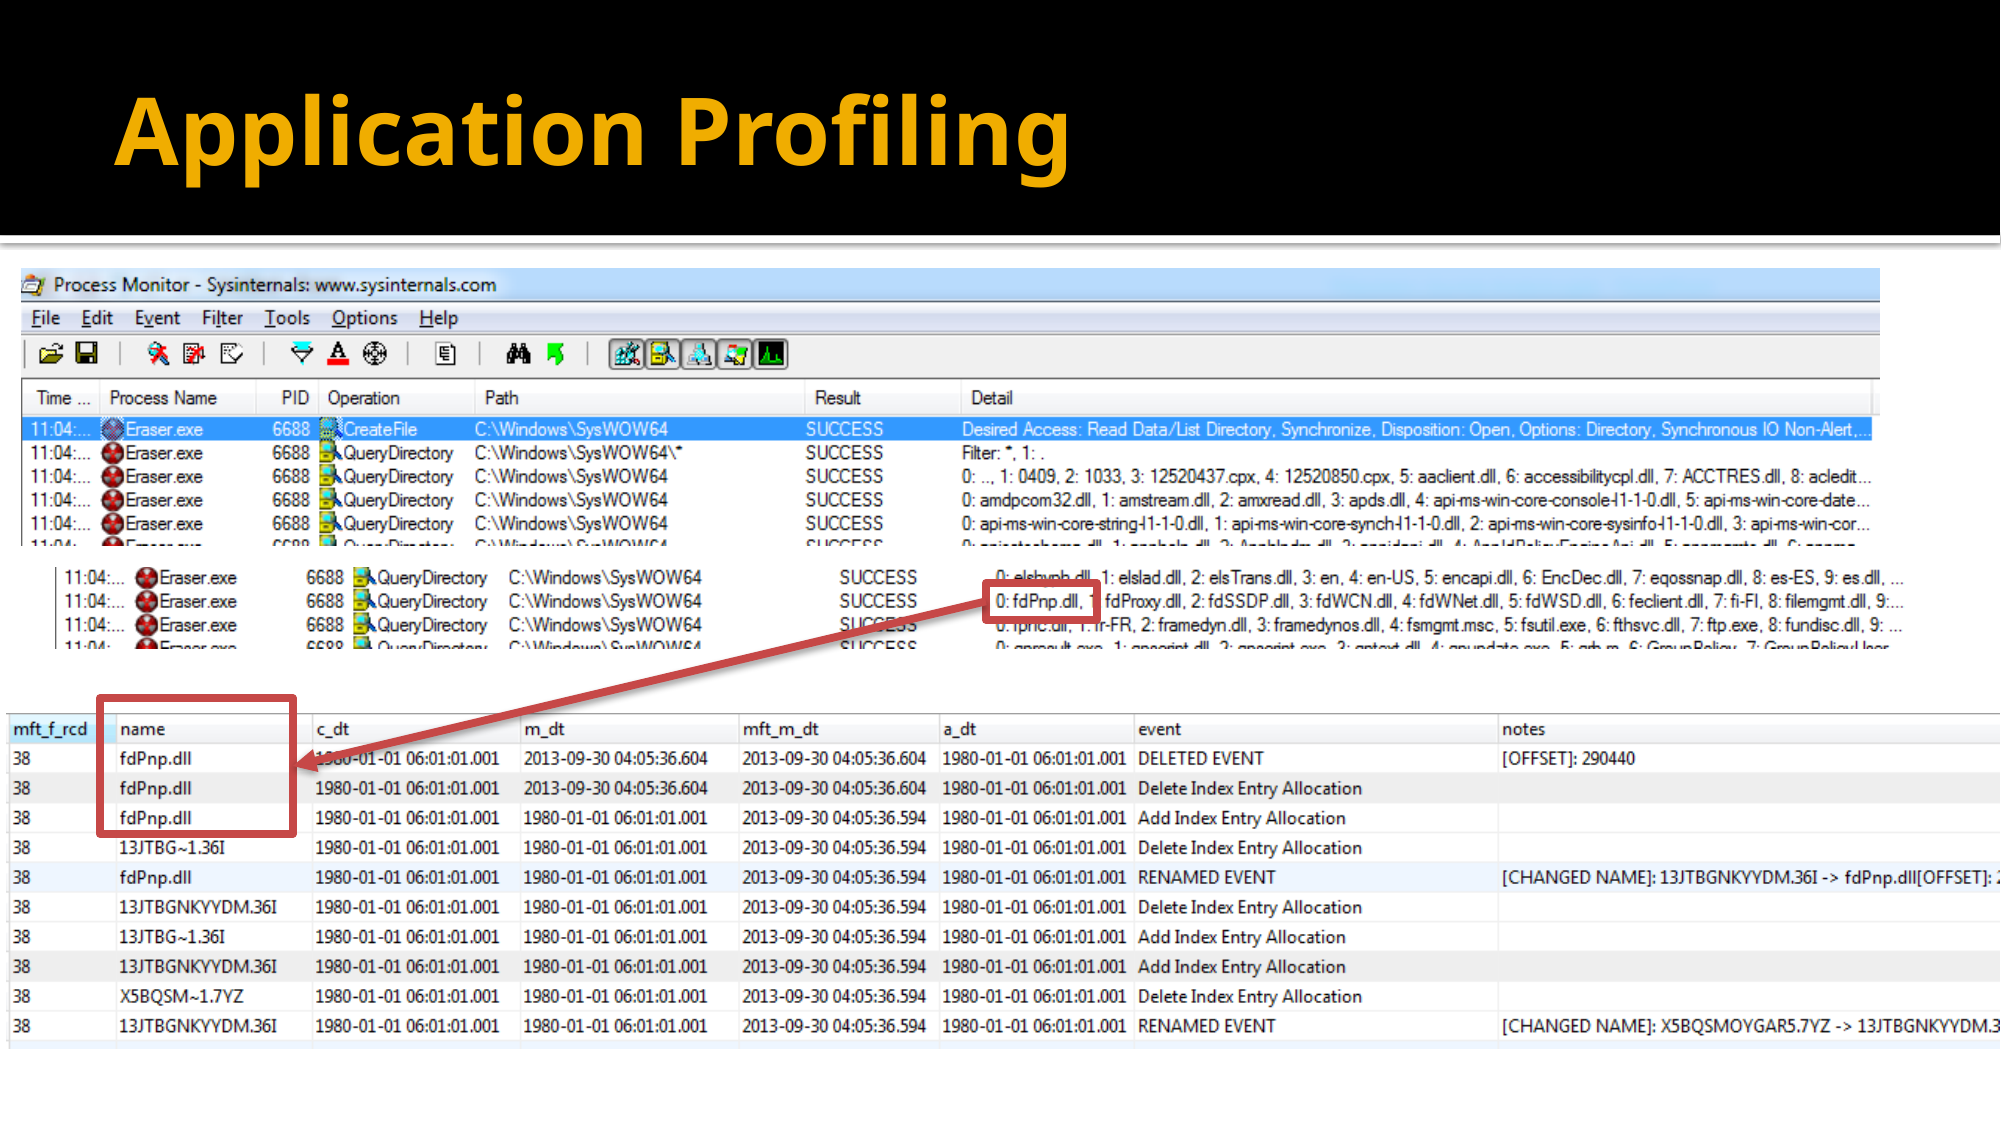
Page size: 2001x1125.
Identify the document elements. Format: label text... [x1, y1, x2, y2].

picture [21, 268, 1880, 546]
title Application Profiling [99, 25, 1900, 231]
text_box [292, 601, 986, 766]
picture [55, 567, 1917, 649]
picture [6, 713, 2000, 1050]
text_box [96, 694, 286, 712]
